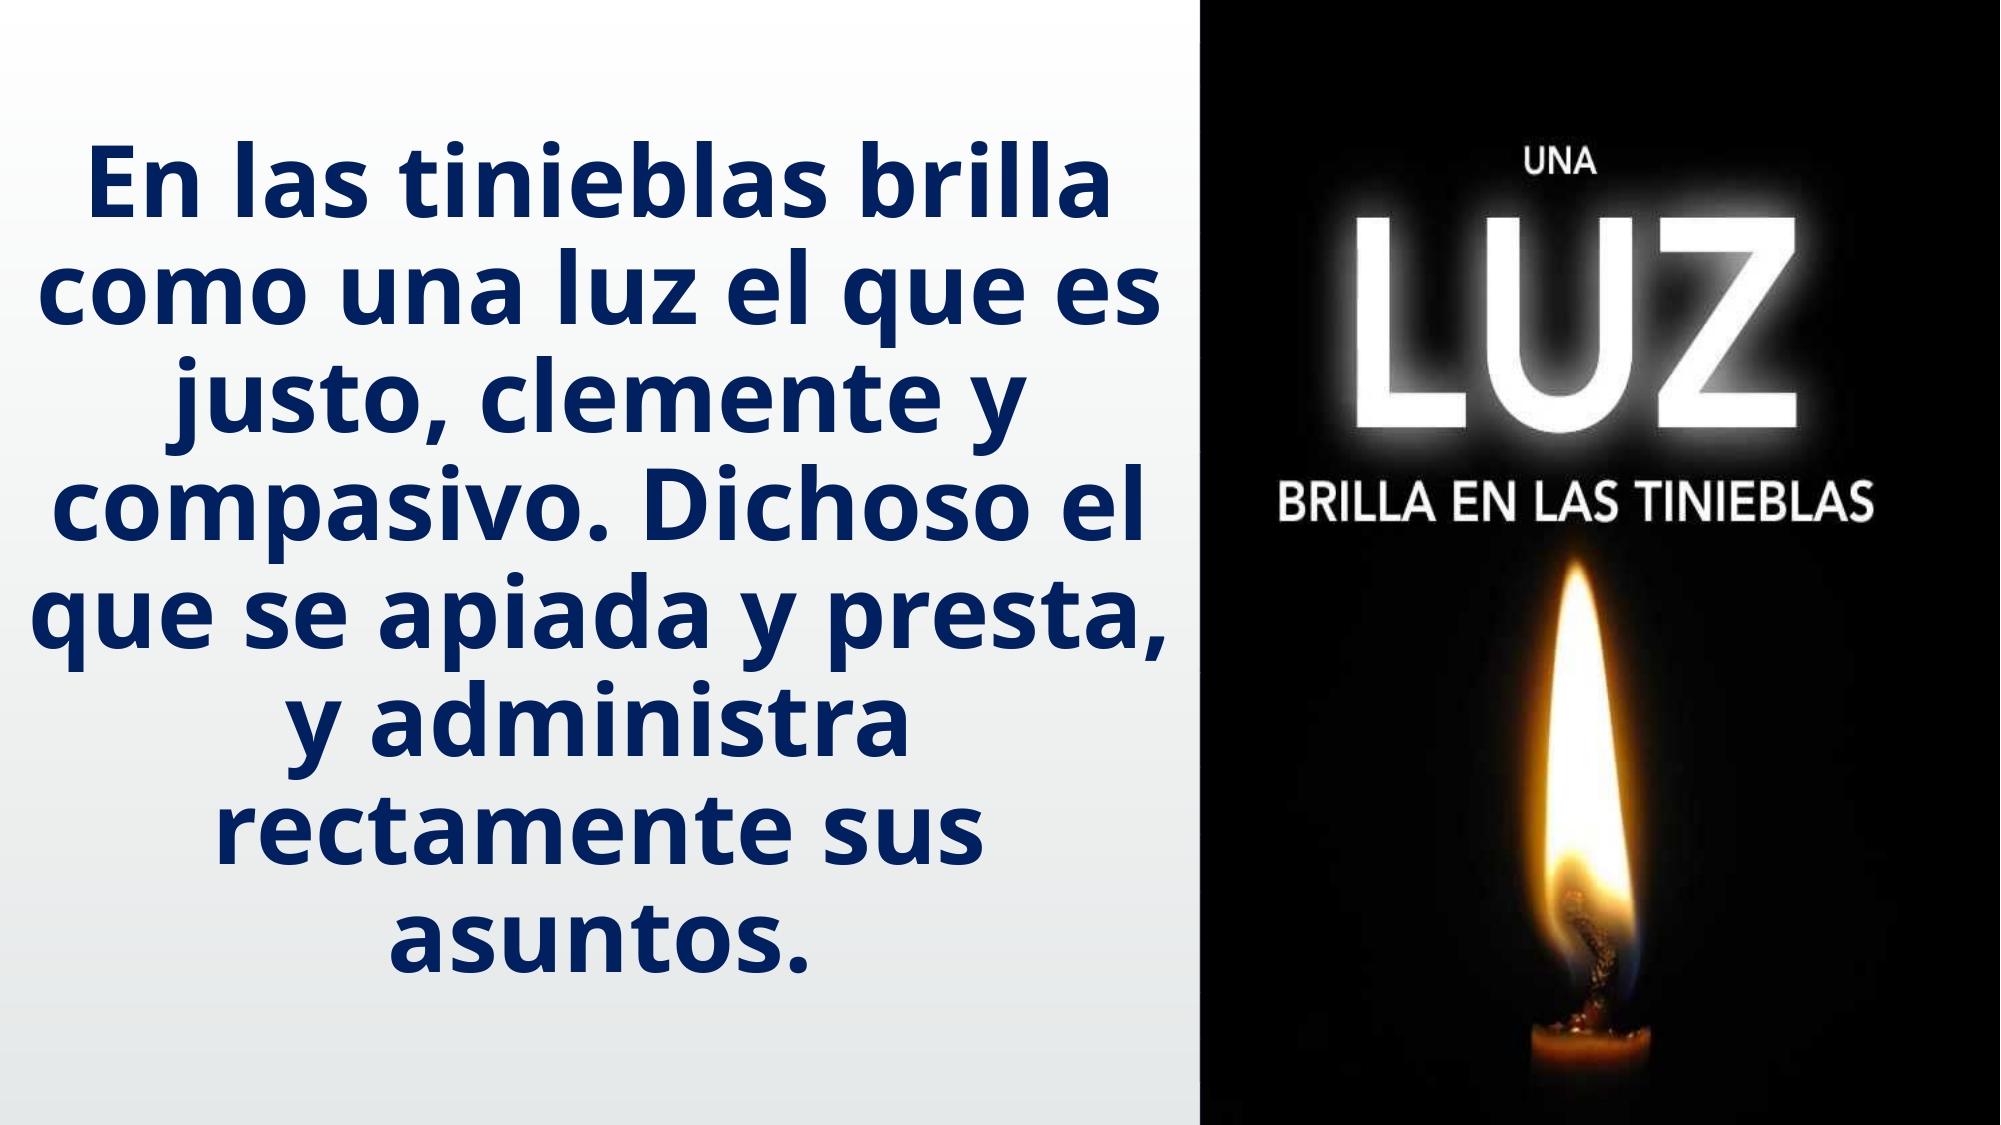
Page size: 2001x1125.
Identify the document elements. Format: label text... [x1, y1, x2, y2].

title En las tinieblas brilla como una luz el que es justo, clemente y compasivo. Dichoso el que se apiada y presta, y administra rectamente sus asuntos. [0, 0, 1200, 1125]
picture [1200, 0, 2000, 1125]
